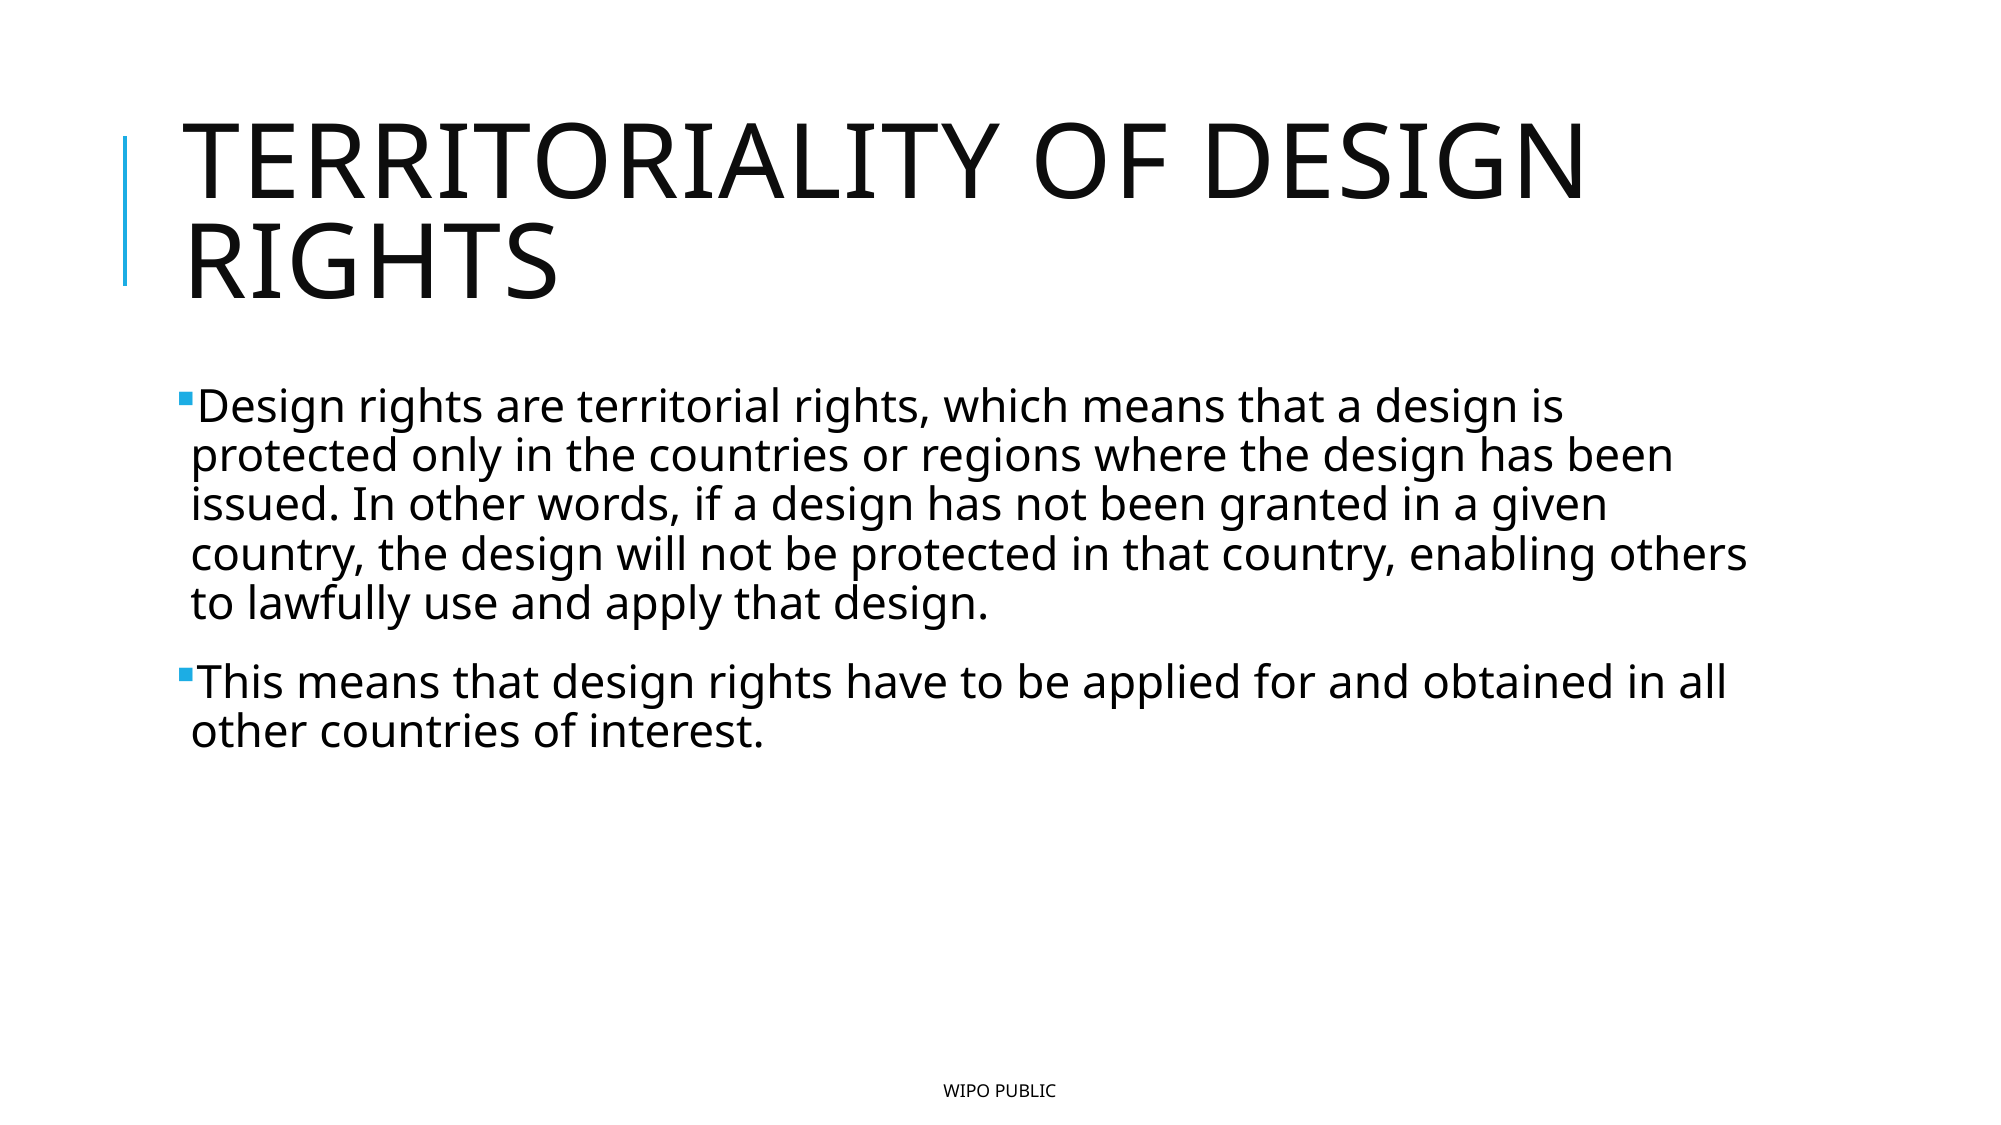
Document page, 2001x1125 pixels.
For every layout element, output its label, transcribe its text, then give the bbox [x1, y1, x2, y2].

list Design rights are territorial rights, which means that a design is protected only in the countries or regions where the design has been issued. In other words, if a design has not been granted in a given country, the design will not be protected in that country, enabling others to lawfully use and apply that design. This means that design rights have to be applied for and obtained in all other countries of interest. [168, 375, 1763, 1035]
title Territoriality of design rights [168, 96, 1763, 342]
